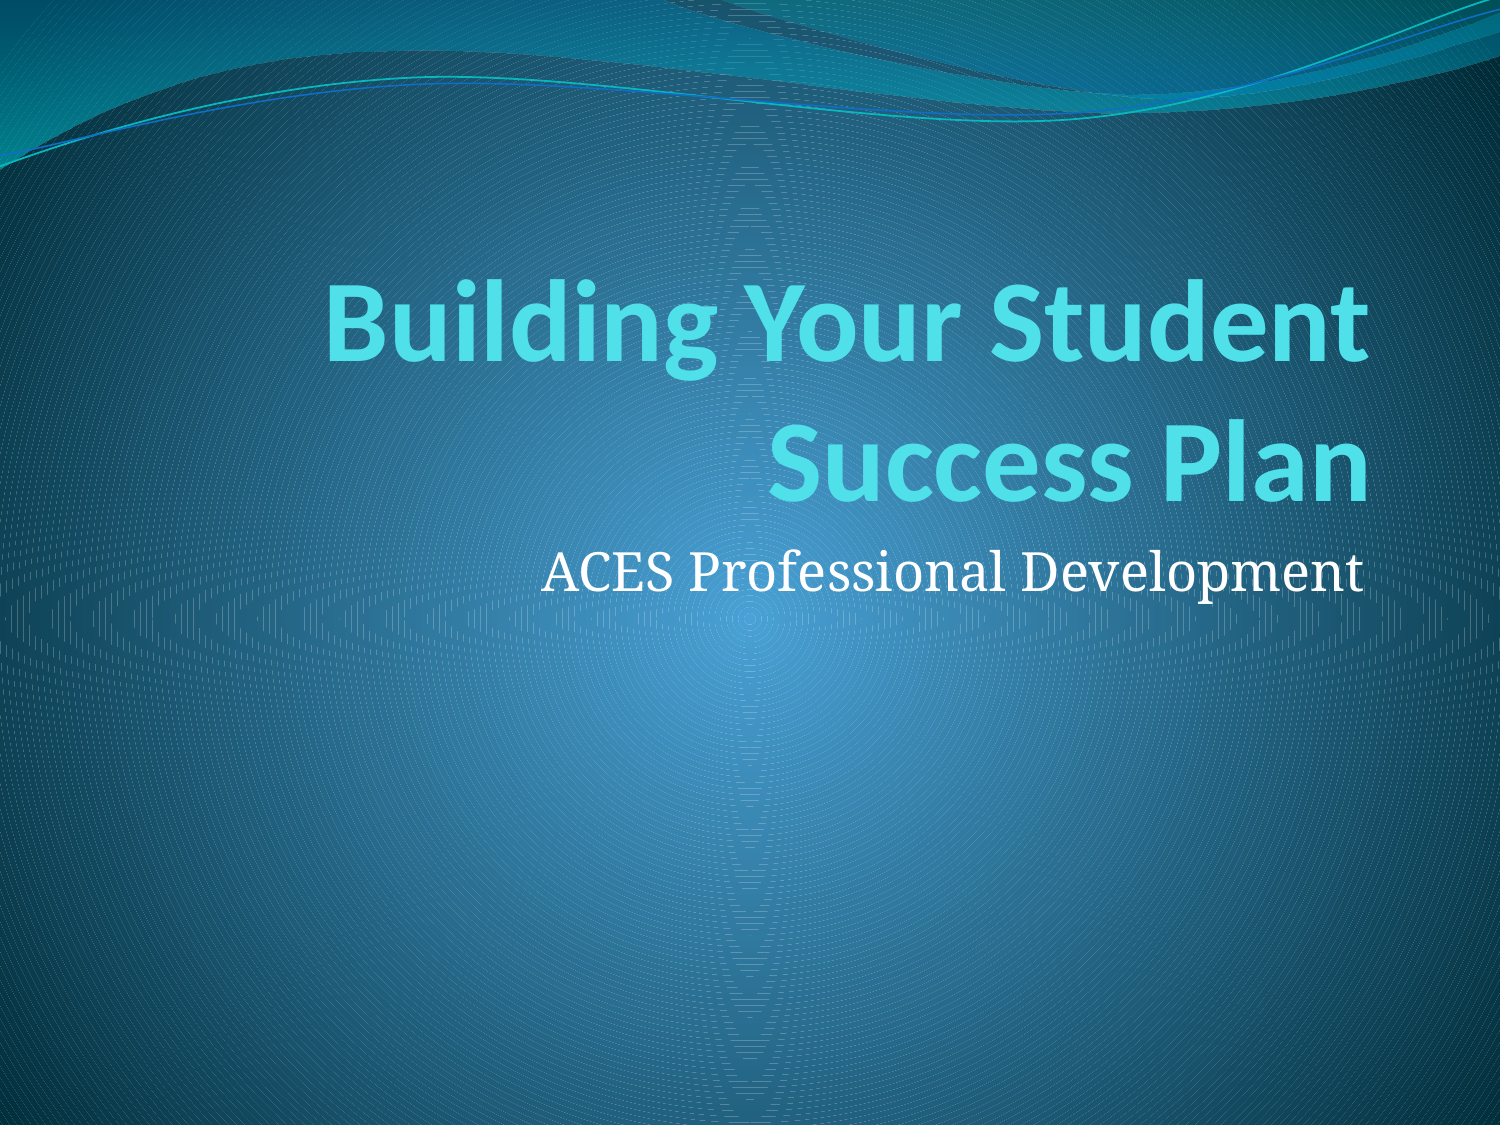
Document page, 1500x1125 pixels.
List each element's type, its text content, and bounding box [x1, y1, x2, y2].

title Building Your Student Success Plan [87, 224, 1376, 525]
subtitle ACES Professional Development [87, 529, 1376, 818]
